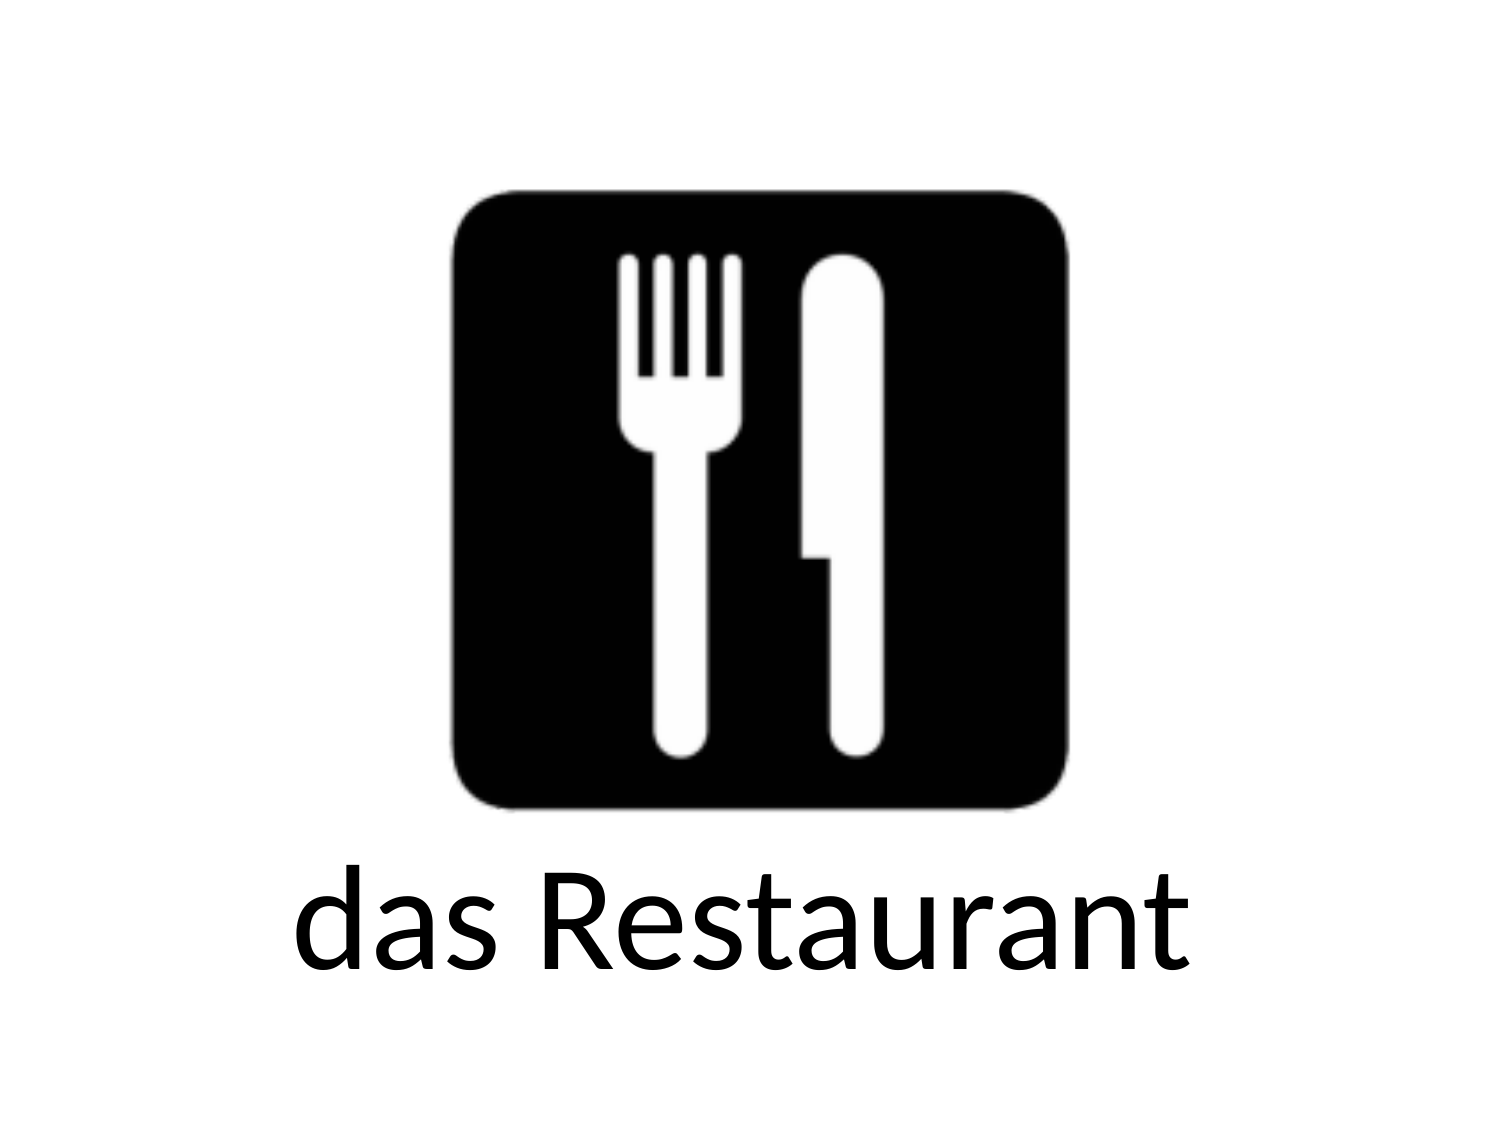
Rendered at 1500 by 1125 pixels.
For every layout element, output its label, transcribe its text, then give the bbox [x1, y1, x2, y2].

text_box das Restaurant [0, 812, 1500, 1008]
picture [437, 174, 1088, 828]
